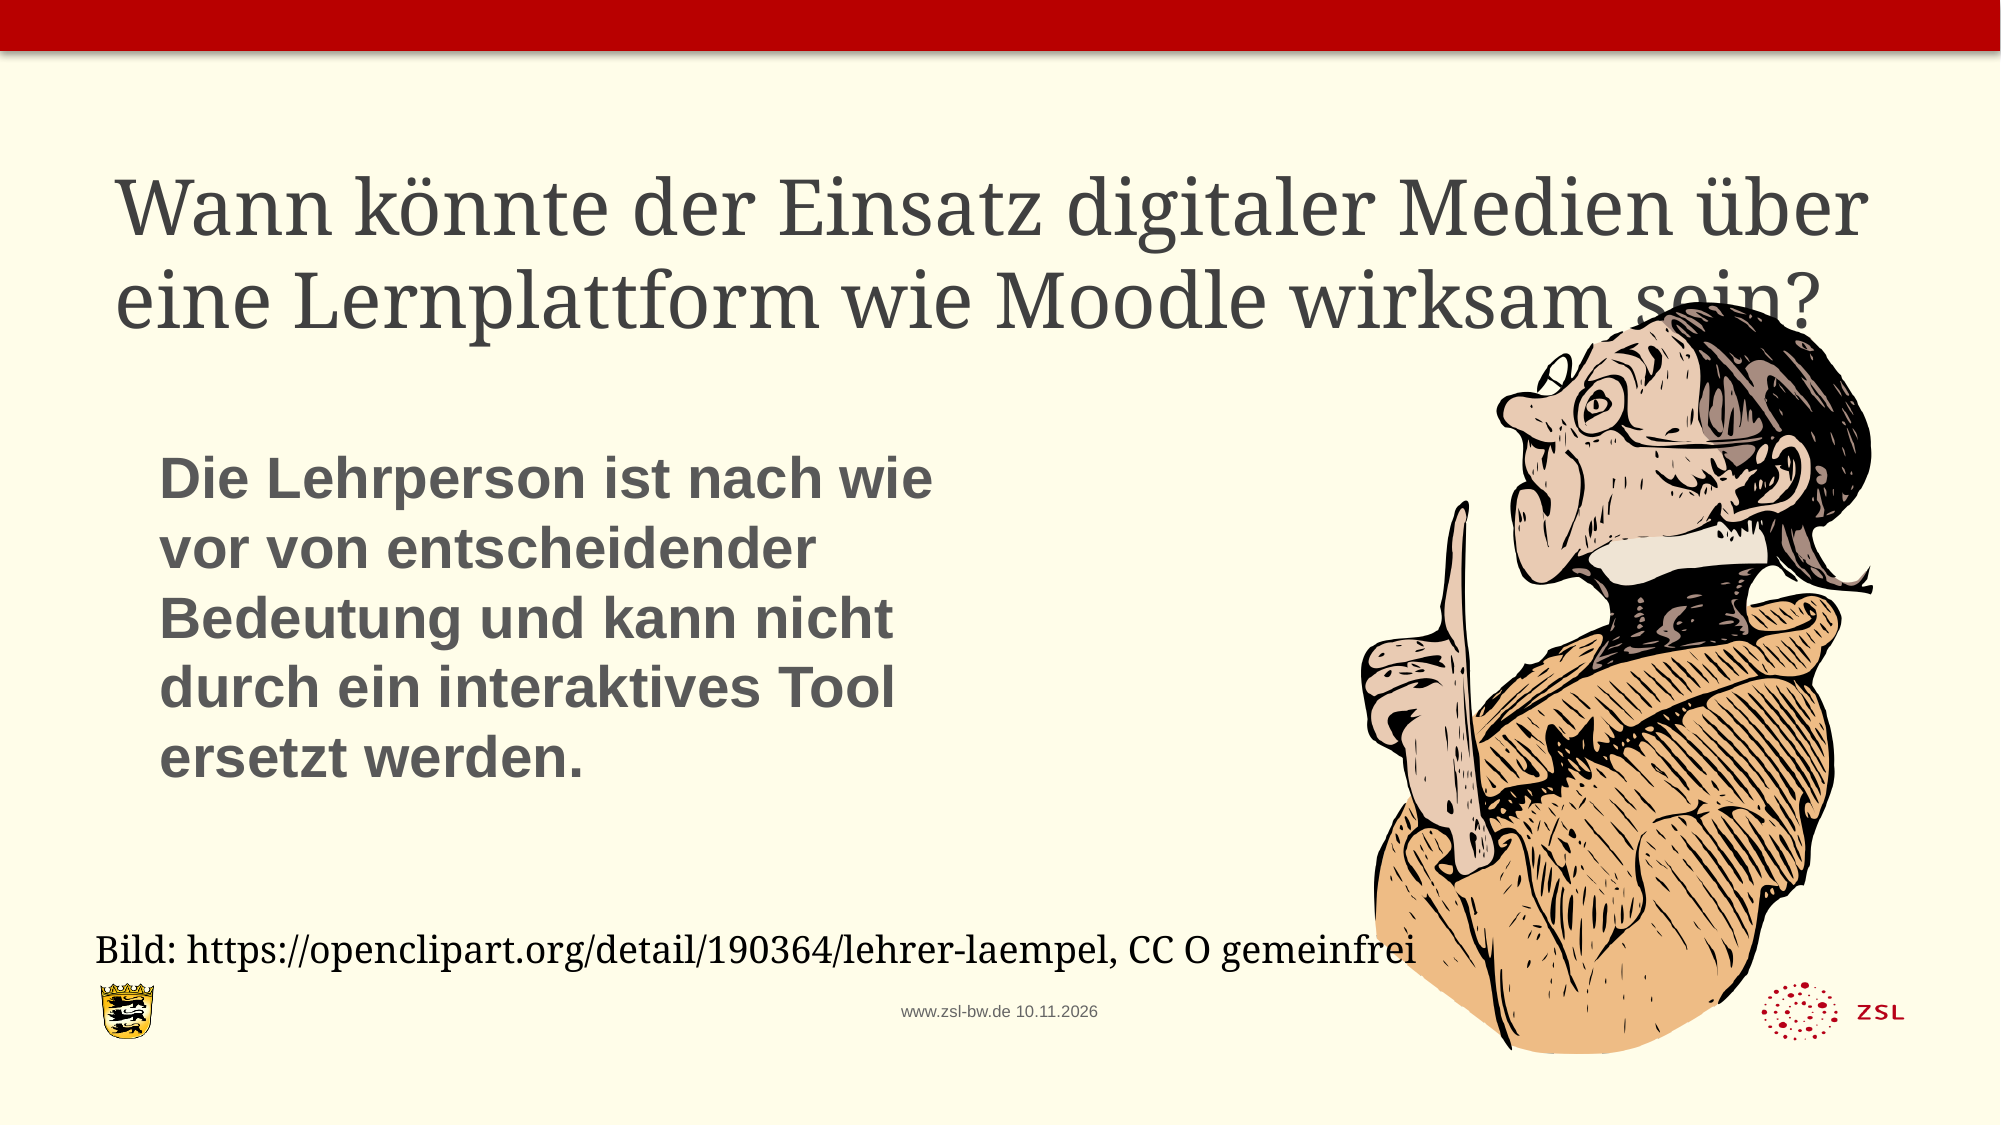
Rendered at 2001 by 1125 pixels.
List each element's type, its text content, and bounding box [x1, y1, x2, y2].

picture [98, 981, 156, 1041]
title Wann könnte der Einsatz digitaler Medien über eine Lernplattform wie Moodle wirksam sein? [99, 113, 1900, 388]
list Die Lehrperson ist nach wie vor von entscheidender Bedeutung und kann nicht durch ein interaktives Tool ersetzt werden. [126, 432, 1027, 855]
text_box Bild: https://openclipart.org/detail/190364/lehrer-laempel, CC O gemeinfrei [80, 918, 1354, 979]
picture [1361, 302, 1905, 1054]
